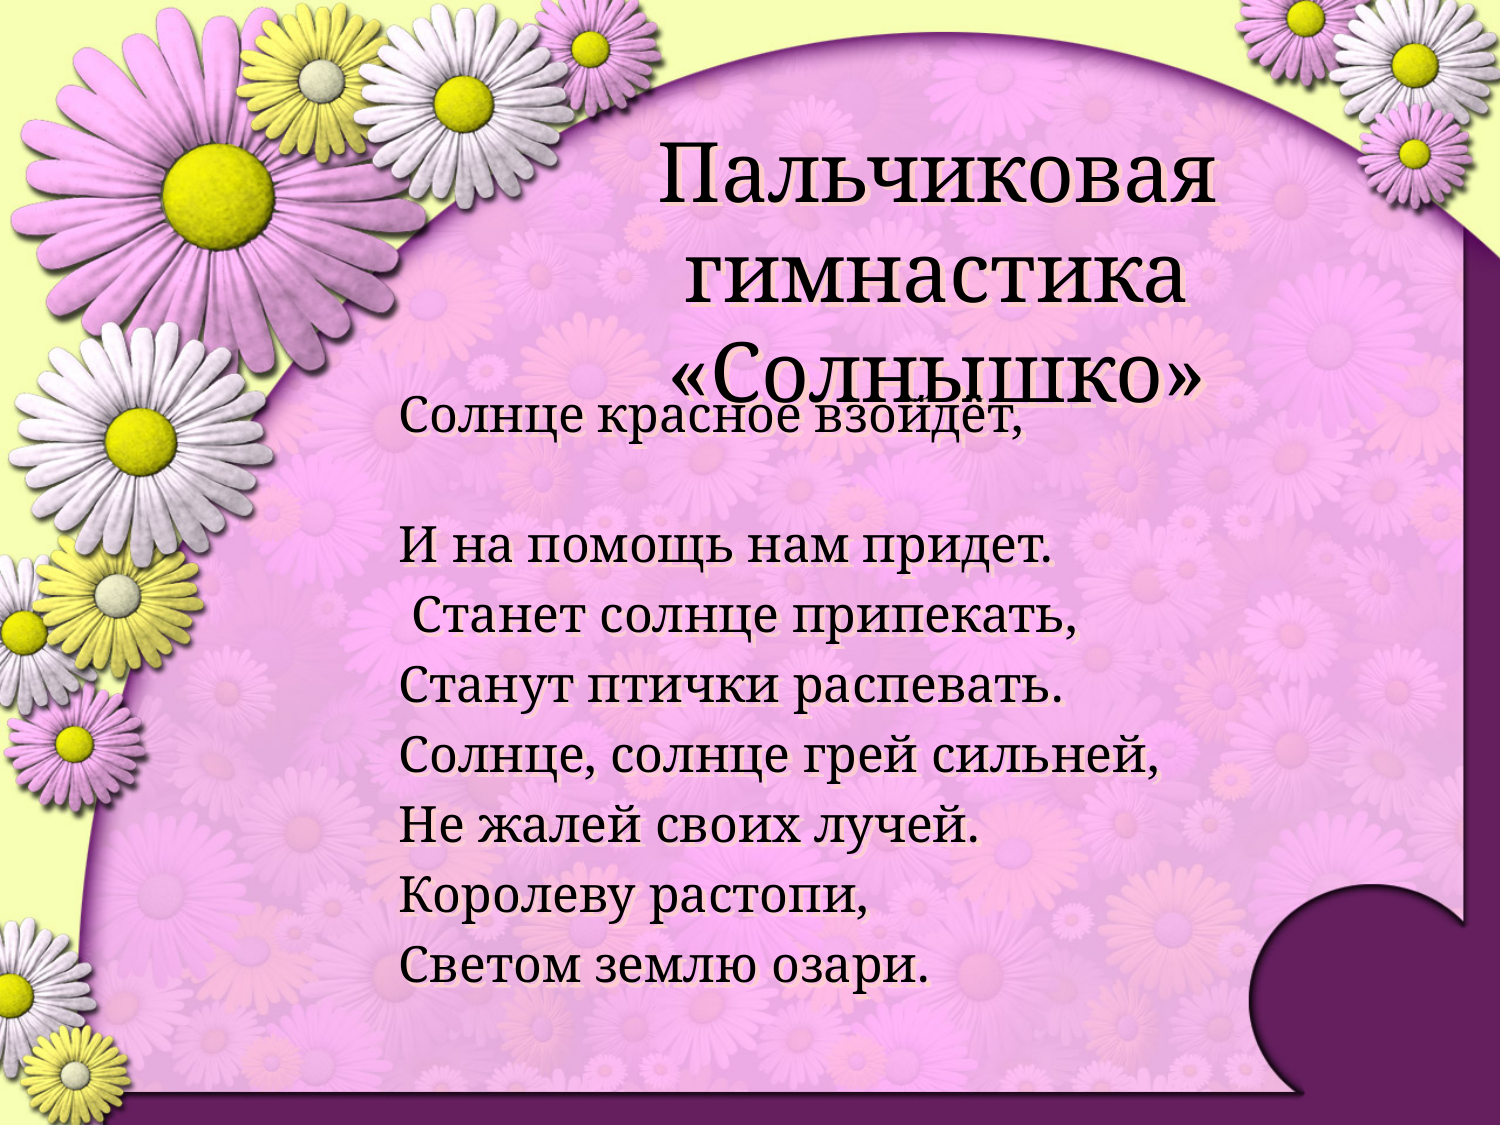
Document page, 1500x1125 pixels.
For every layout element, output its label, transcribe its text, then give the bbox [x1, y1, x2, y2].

picture [0, 0, 1500, 1125]
list Солнце красное взойдёт, И на помощь нам придет. Станет солнце припекать, Станут птички распевать. Солнце, солнце грей сильней, Не жалей своих лучей. Королеву растопи, Светом землю озари. [383, 374, 1238, 1051]
title Пальчиковая гимнастика «Солнышко» [412, 174, 1463, 363]
